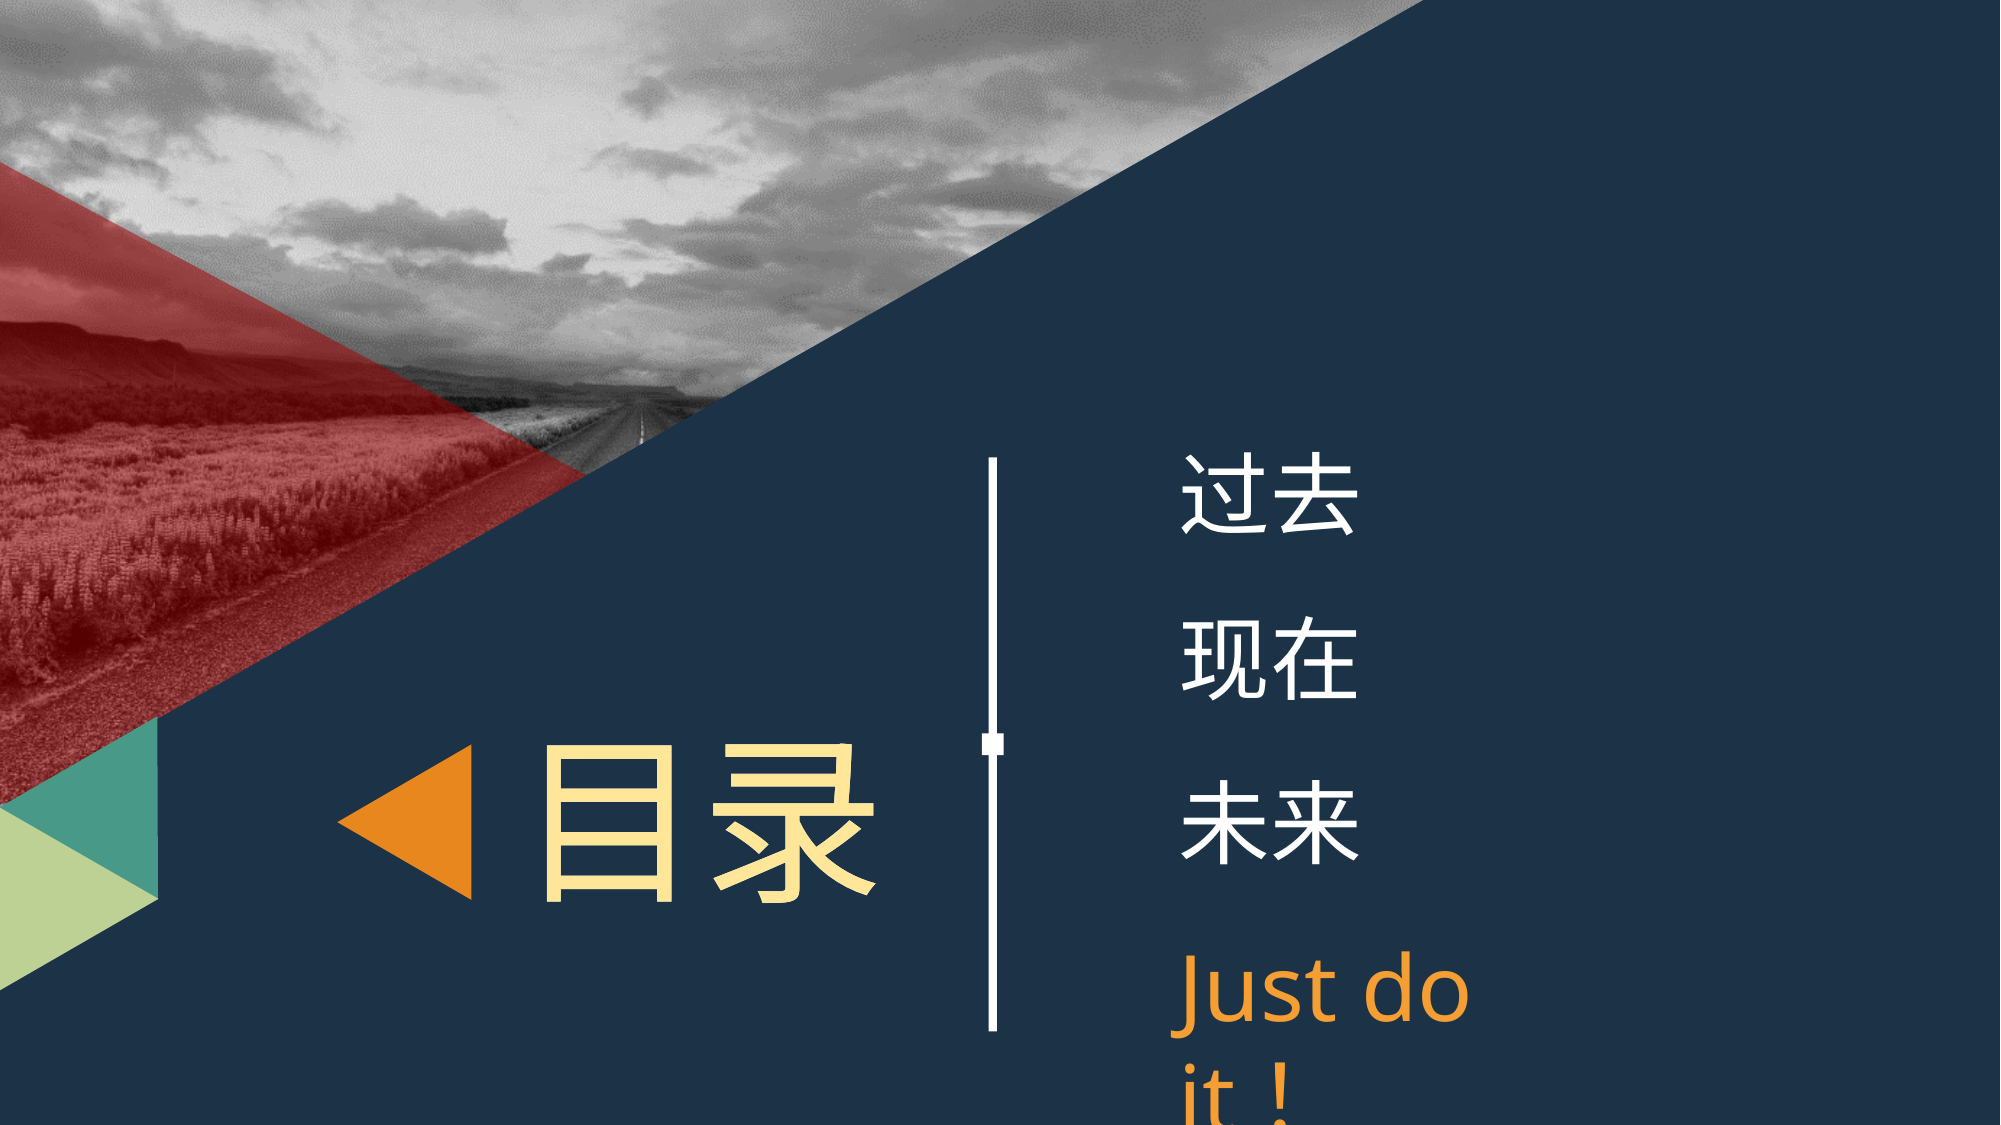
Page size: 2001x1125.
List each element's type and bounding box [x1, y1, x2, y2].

text_box [0, 0, 2000, 1125]
text_box [0, 695, 171, 1012]
